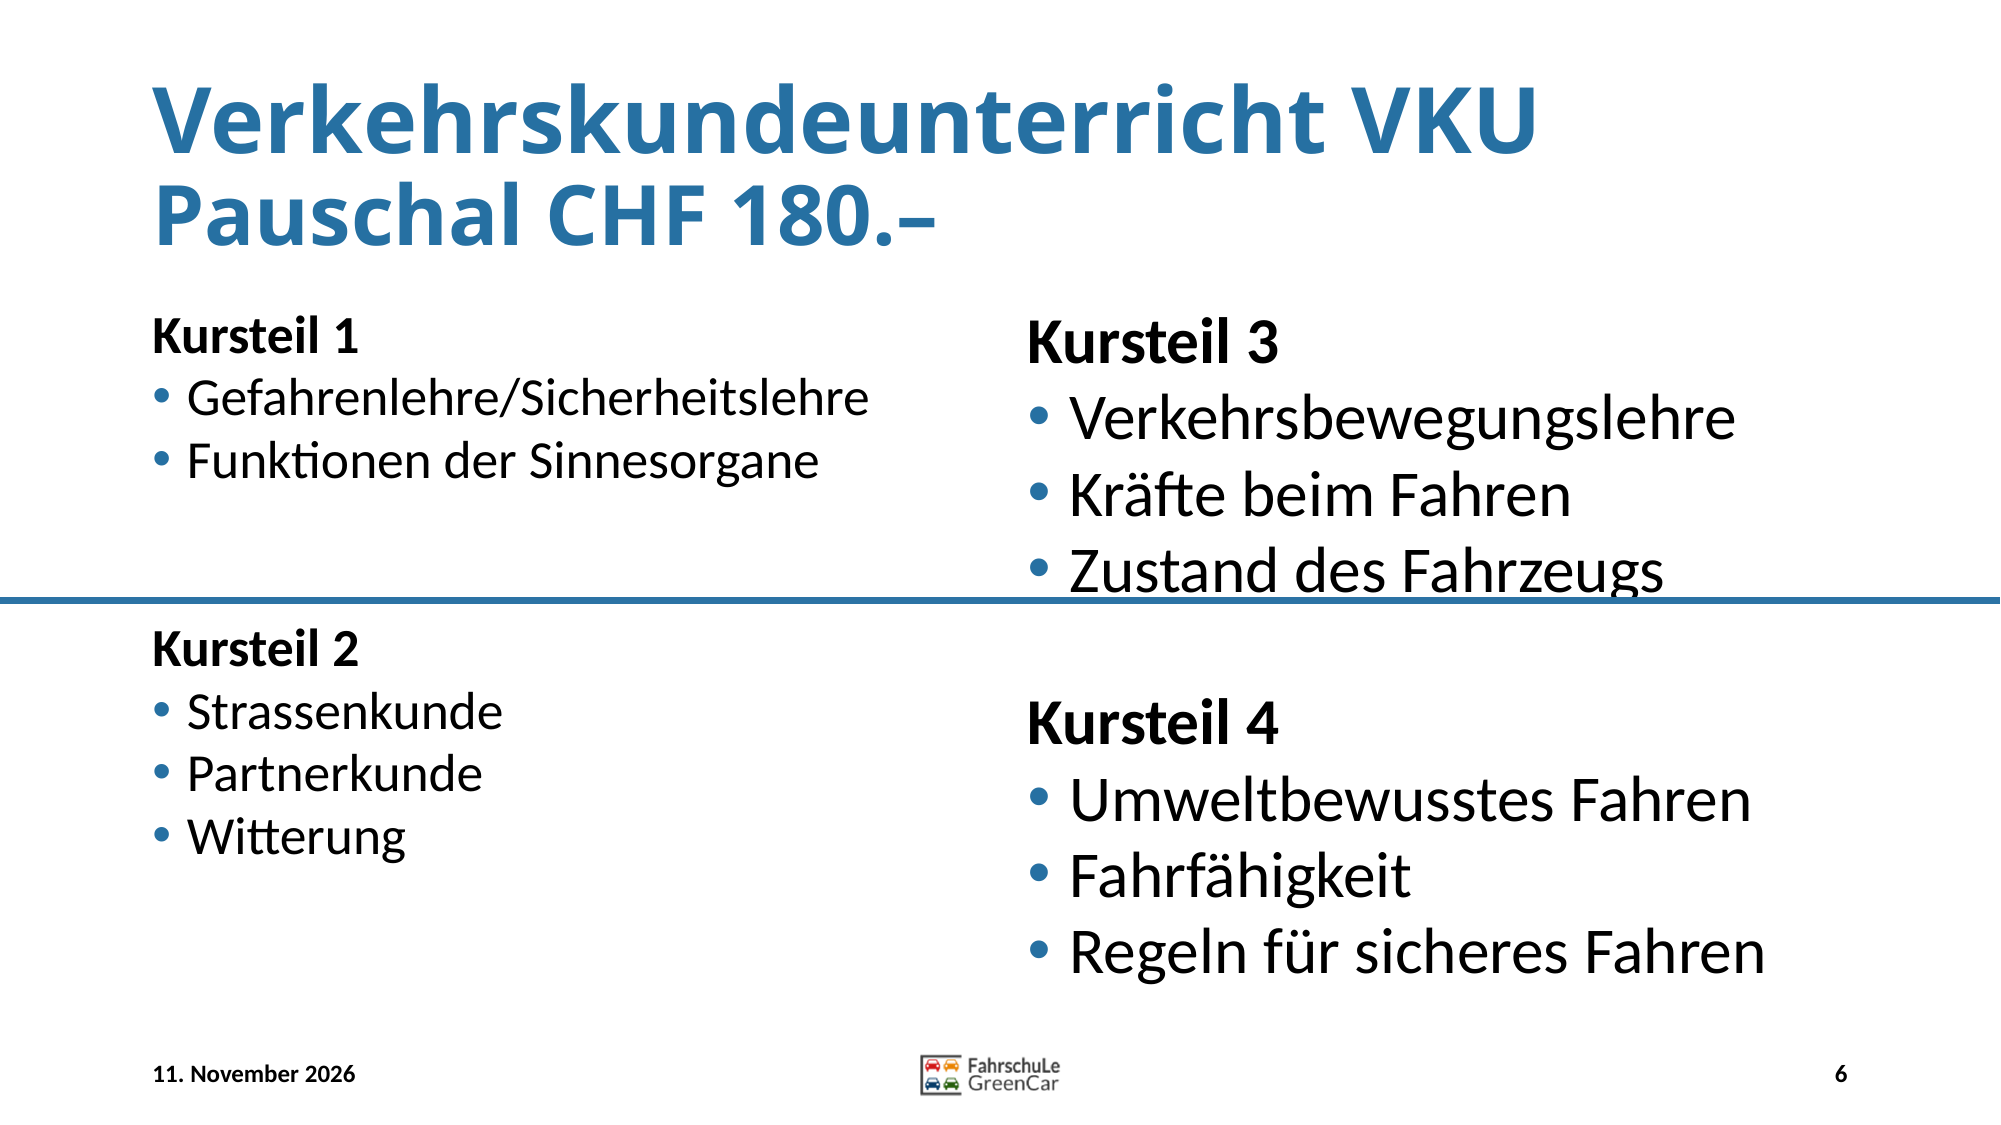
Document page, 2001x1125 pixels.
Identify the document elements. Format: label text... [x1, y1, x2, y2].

list Kursteil 1 Gefahrenlehre/Sicherheitslehre Funktionen der Sinnesorgane Kursteil 2 Strassenkunde Partnerkunde Witterung [137, 299, 988, 597]
slide_number 6 [1412, 1042, 1863, 1103]
list Kursteil 3 Verkehrsbewegungslehre Kräfte beim Fahren Zustand des Fahrzeugs Kursteil 4 Umweltbewusstes Fahren Fahrfähigkeit Regeln für sicheres Fahren [1012, 604, 1863, 1014]
list Kursteil 3 Verkehrsbewegungslehre Kräfte beim Fahren Zustand des Fahrzeugs Kursteil 4 Umweltbewusstes Fahren Fahrfähigkeit Regeln für sicheres Fahren [1012, 299, 1863, 597]
picture [886, 1028, 1114, 1117]
list Kursteil 1 Gefahrenlehre/Sicherheitslehre Funktionen der Sinnesorgane Kursteil 2 Strassenkunde Partnerkunde Witterung [137, 604, 988, 1014]
title Verkehrskundeunterricht VKU Pauschal CHF 180.– [137, 59, 1863, 278]
slide_number 11. März 2022 [137, 1042, 588, 1103]
